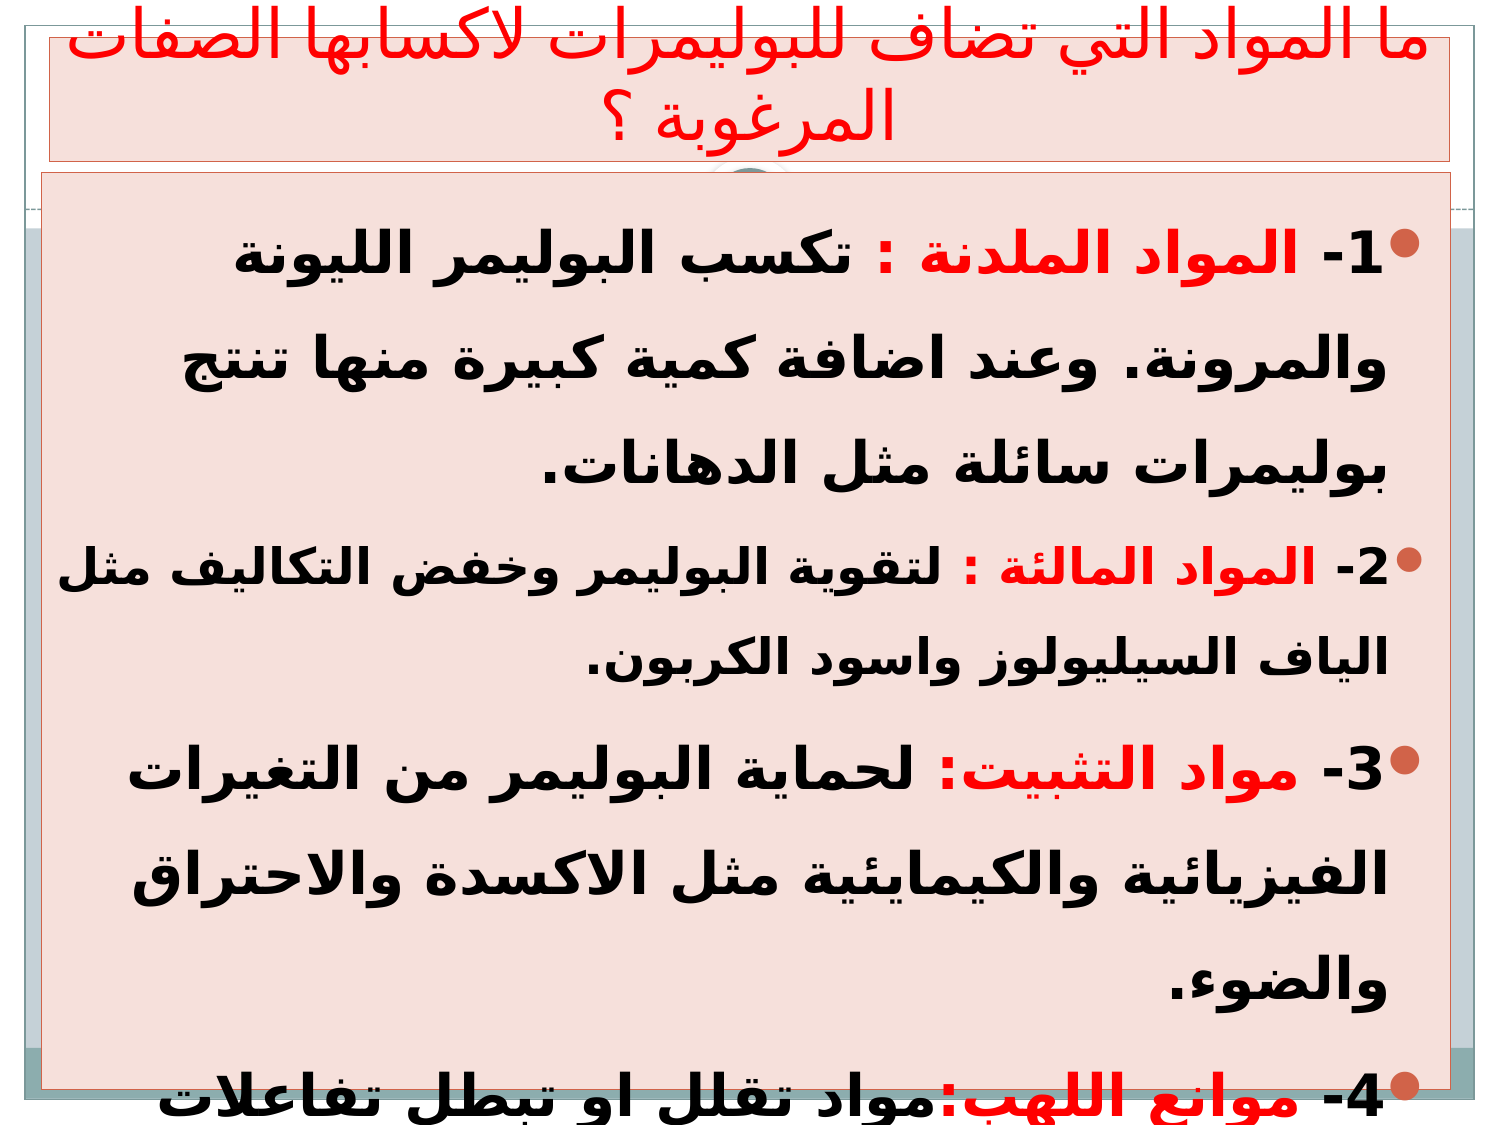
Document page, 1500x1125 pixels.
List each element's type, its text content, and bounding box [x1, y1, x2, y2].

list 1- المواد الملدنة : تكسب البوليمر الليونة والمرونة. وعند اضافة كمية كبيرة منها تنتج بوليمرات سائلة مثل الدهانات. 2- المواد المالئة : لتقوية البوليمر وخفض التكاليف مثل الياف السيليولوز واسود الكربون. 3- مواد التثبيت: لحماية البوليمر من التغيرات الفيزيائية والكيمايئية مثل الاكسدة والاحتراق والضوء. 4- موانع اللهب:مواد تقلل او تبطل تفاعلات الاحتراق. 5-مواد التلوين: هي أصباغ أو أخضاب تضاف إلى البوليمر لإكسابة اللون المطلوب. [41, 172, 1451, 1090]
title ما المواد التي تضاف للبوليمرات لاكسابها الصفات المرغوبة ؟ [49, 37, 1450, 162]
